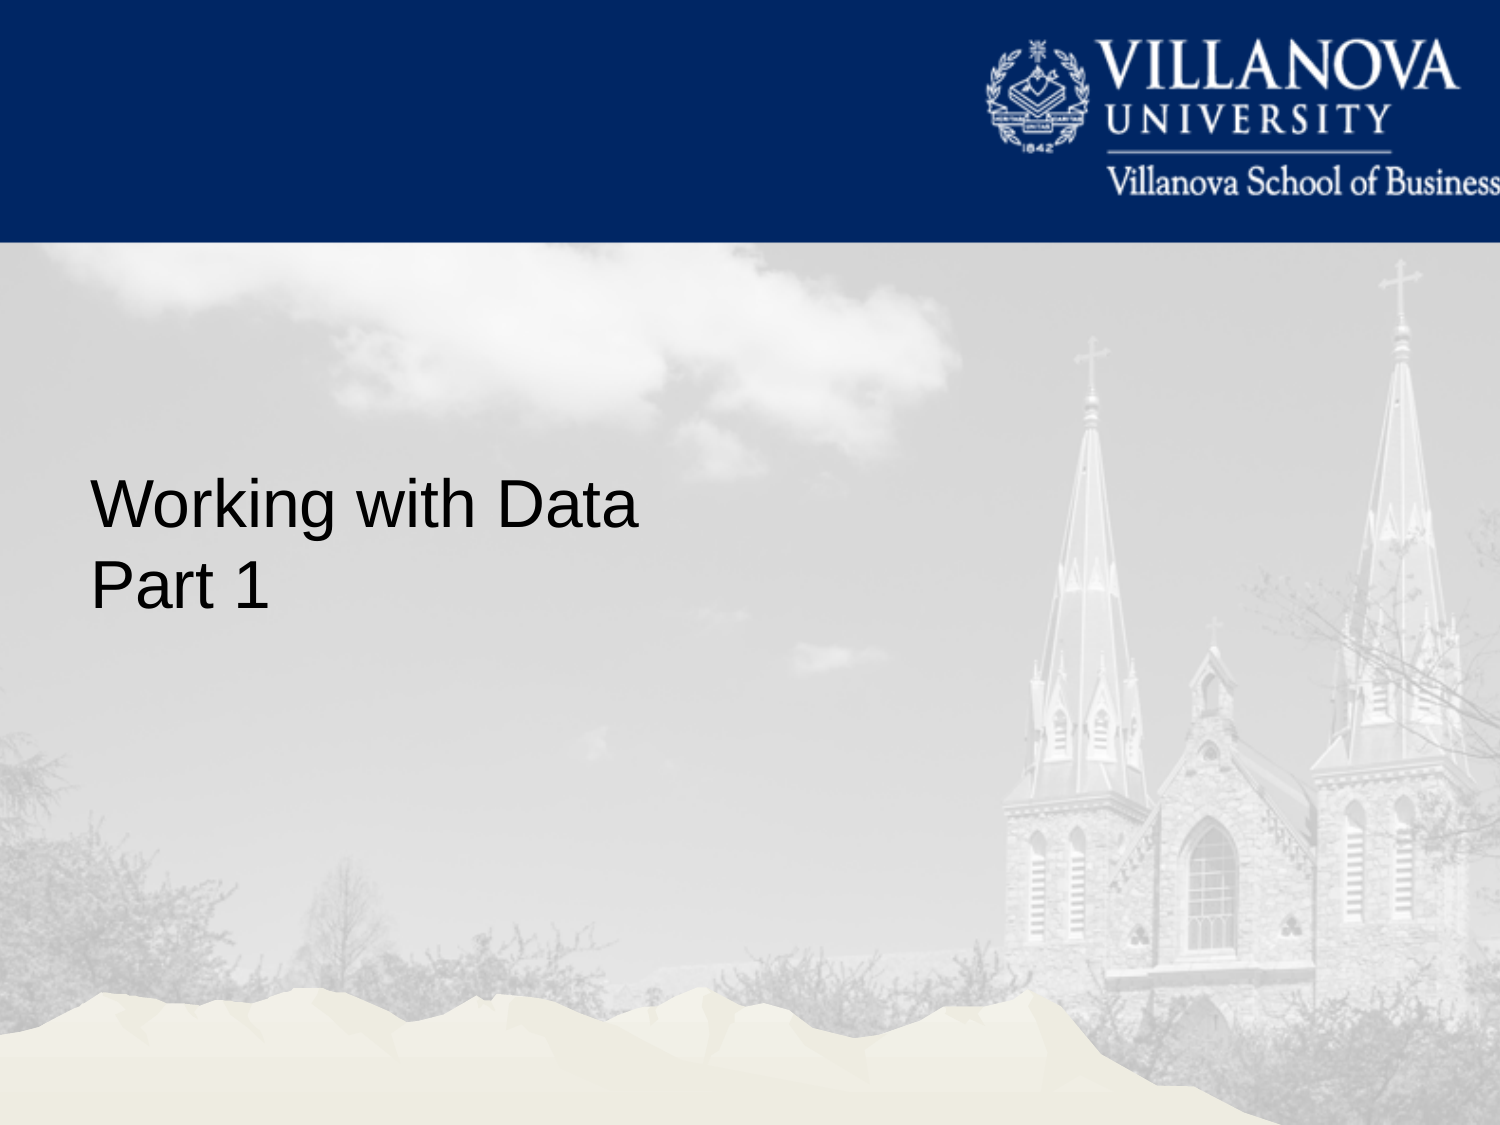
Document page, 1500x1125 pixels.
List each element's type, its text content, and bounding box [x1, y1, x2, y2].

picture [0, 0, 1500, 1125]
title Working with Data Part 1 [75, 450, 1350, 638]
